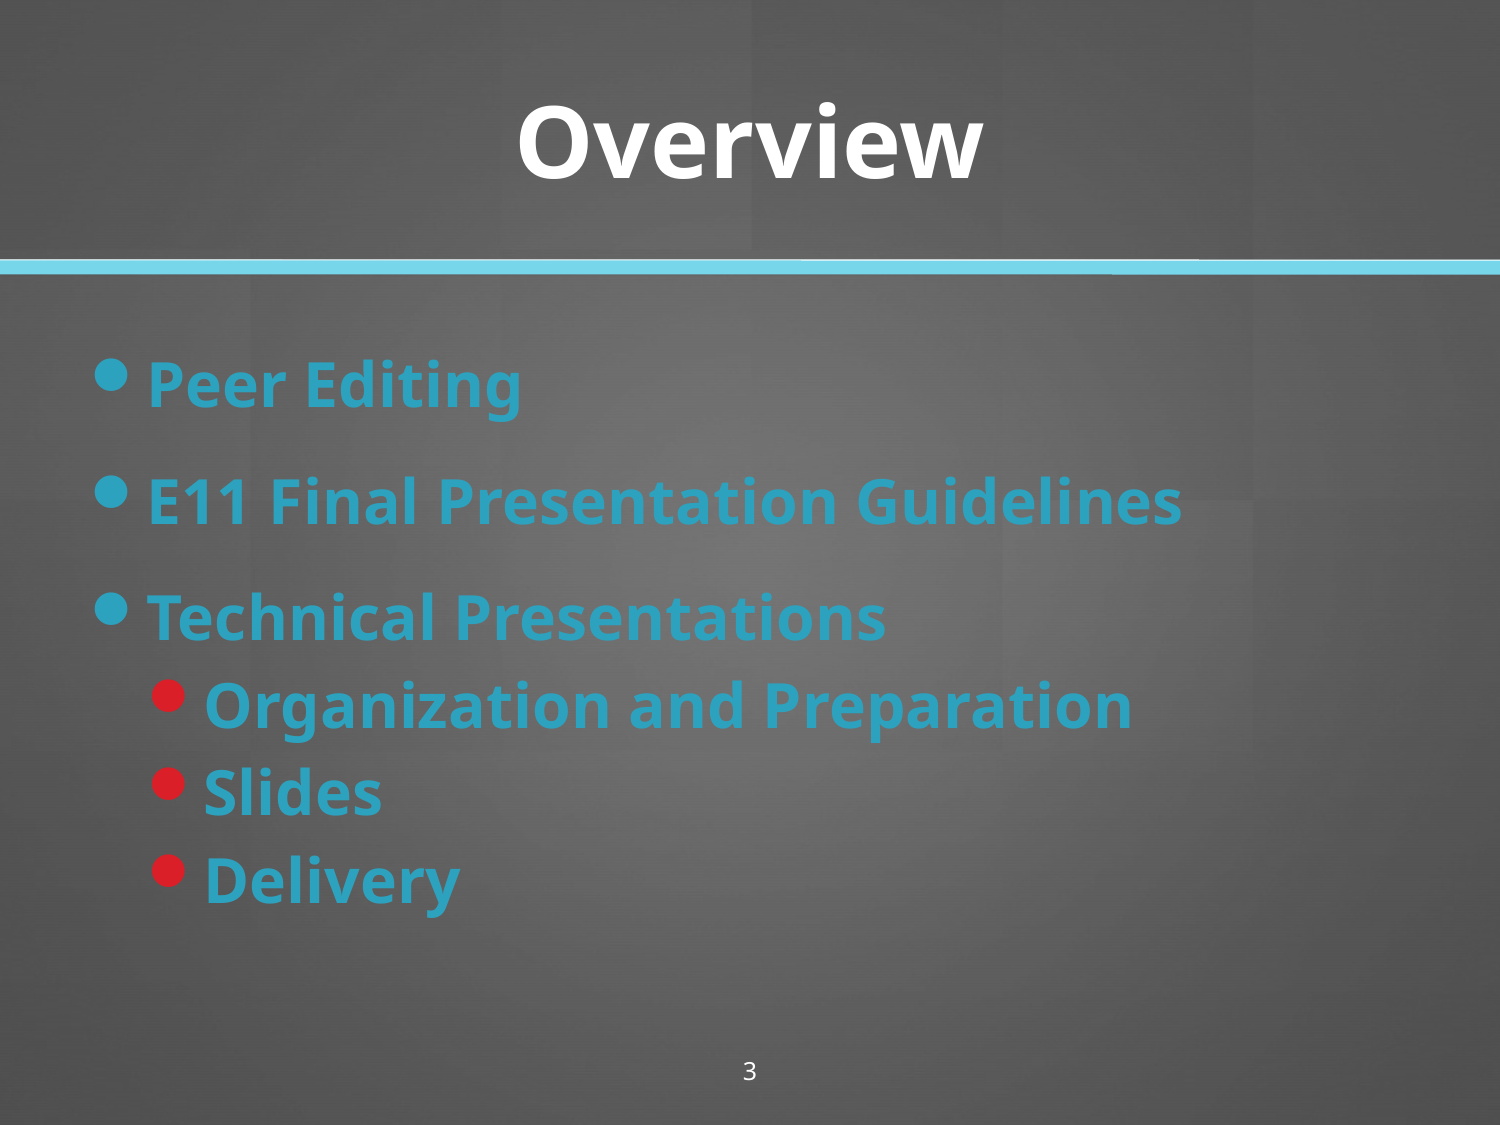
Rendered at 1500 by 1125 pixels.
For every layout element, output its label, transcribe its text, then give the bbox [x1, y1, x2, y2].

slide_number 3 [699, 1042, 800, 1103]
title Overview [75, 45, 1425, 233]
list Peer Editing E11 Final Presentation Guidelines Technical Presentations Organization and Preparation Slides Delivery [75, 337, 1425, 988]
